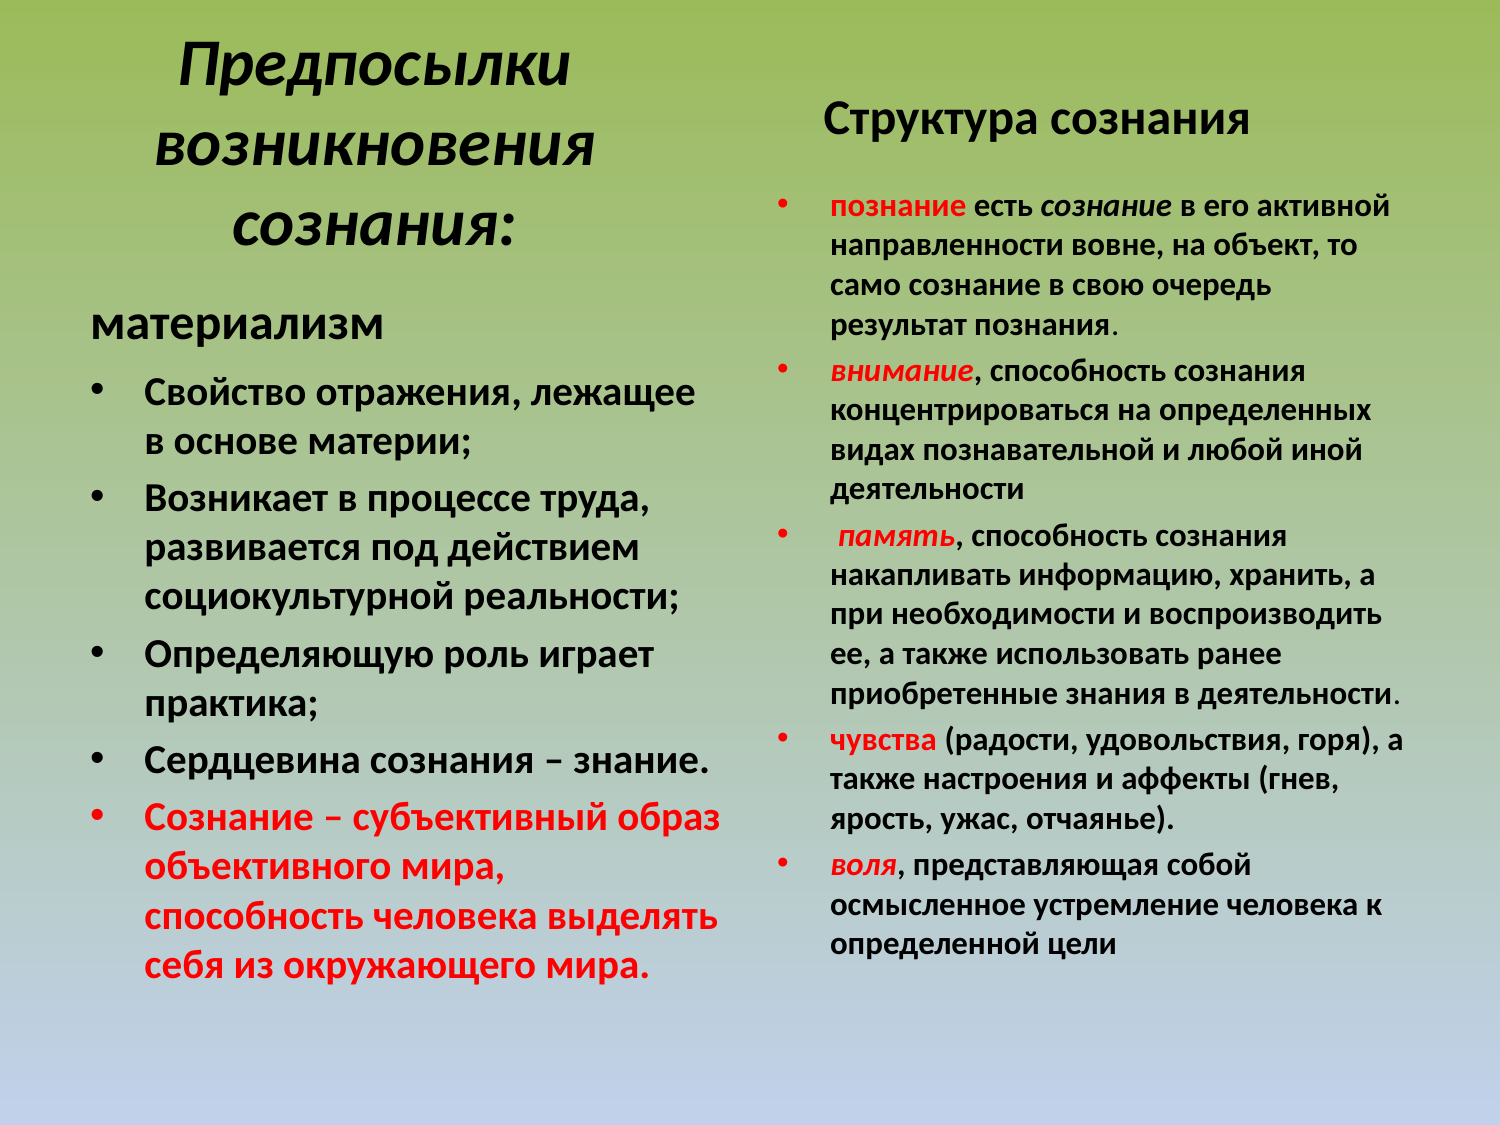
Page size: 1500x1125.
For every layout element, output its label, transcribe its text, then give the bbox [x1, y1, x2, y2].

list Свойство отражения, лежащее в основе материи; Возникает в процессе труда, развивается под действием социокультурной реальности; Определяющую роль играет практика; Сердцевина сознания – знание. Сознание – субъективный образ объективного мира, способность человека выделять себя из окружающего мира. [75, 356, 738, 1005]
list Структура сознания [808, 35, 1425, 153]
title Предпосылки возникновения сознания: [35, 45, 715, 233]
list познание есть сознание в его активной направленности вовне, на объект, то само сознание в свою очередь результат познания. внимание, способность сознания концентрироваться на определенных видах познавательной и любой иной деятельности память, способность сознания накапливать информацию, хранить, а при необходимости и воспроизводить ее, а также использовать ранее приобретенные знания в деятельности. чувства (радости, удовольствия, горя), а также настроения и аффекты (гнев, ярость, ужас, отчаянье). воля, представляющая собой осмысленное устремление человека к определенной цели [761, 175, 1425, 1005]
list материализм [75, 251, 738, 356]
